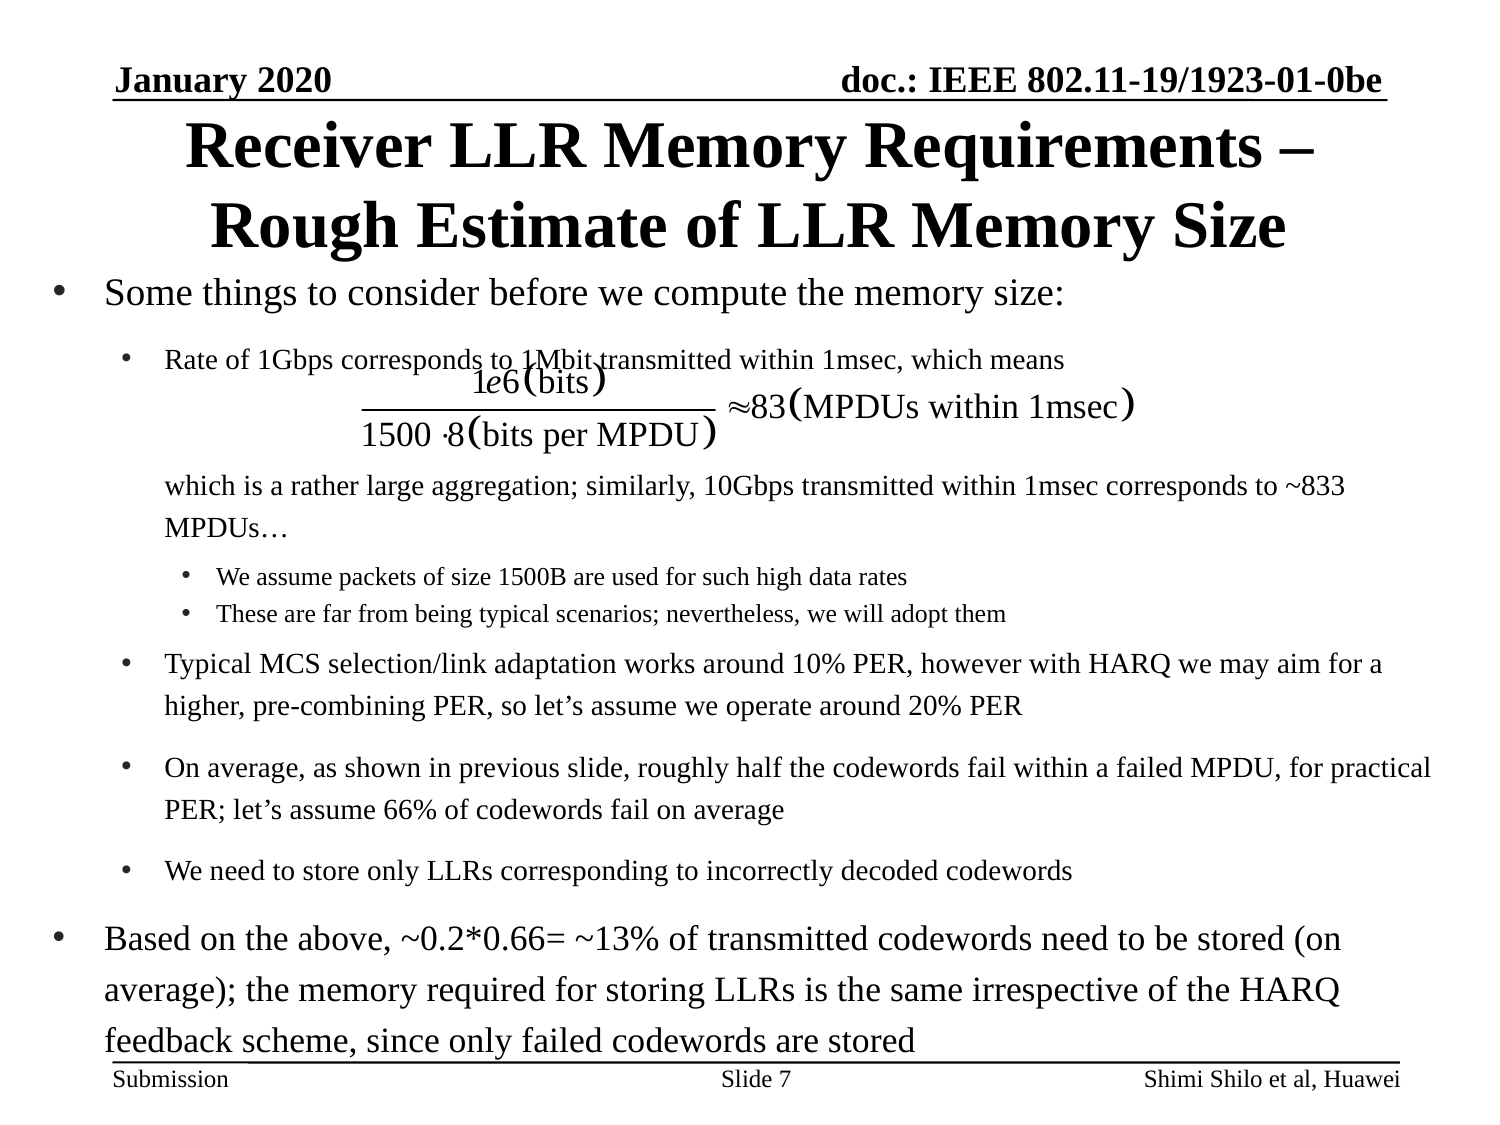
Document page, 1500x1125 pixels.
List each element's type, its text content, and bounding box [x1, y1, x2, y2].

slide_number Slide 7 [712, 1076, 800, 1093]
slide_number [114, 54, 335, 101]
list Some things to consider before we compute the memory size: Rate of 1Gbps corresponds to 1Mbit transmitted within 1msec, which means which is a rather large aggregation; similarly, 10Gbps transmitted within 1msec corresponds to ~833 MPDUs… We assume packets of size 1500B are used for such high data rates These are far from being typical scenarios; nevertheless, we will adopt them Typical MCS selection/link adaptation works around 10% PER, however with HARQ we may aim for a higher, pre-combining PER, so let’s assume we operate around 20% PER On average, as shown in previous slide, roughly half the codewords fail within a failed MPDU, for practical PER; let’s assume 66% of codewords fail on average We need to store only LLRs corresponding to incorrectly decoded codewords Based on the above, ~0.2*0.66= ~13% of transmitted codewords need to be stored (on average); the memory required for storing LLRs is the same irrespective of the HARQ feedback scheme, since only failed codewords are stored [37, 249, 1476, 1076]
title Receiver LLR Memory Requirements – Rough Estimate of LLR Memory Size [112, 137, 1388, 226]
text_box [356, 356, 1138, 467]
footer Shimi Shilo et al, Huawei [1140, 1061, 1402, 1093]
